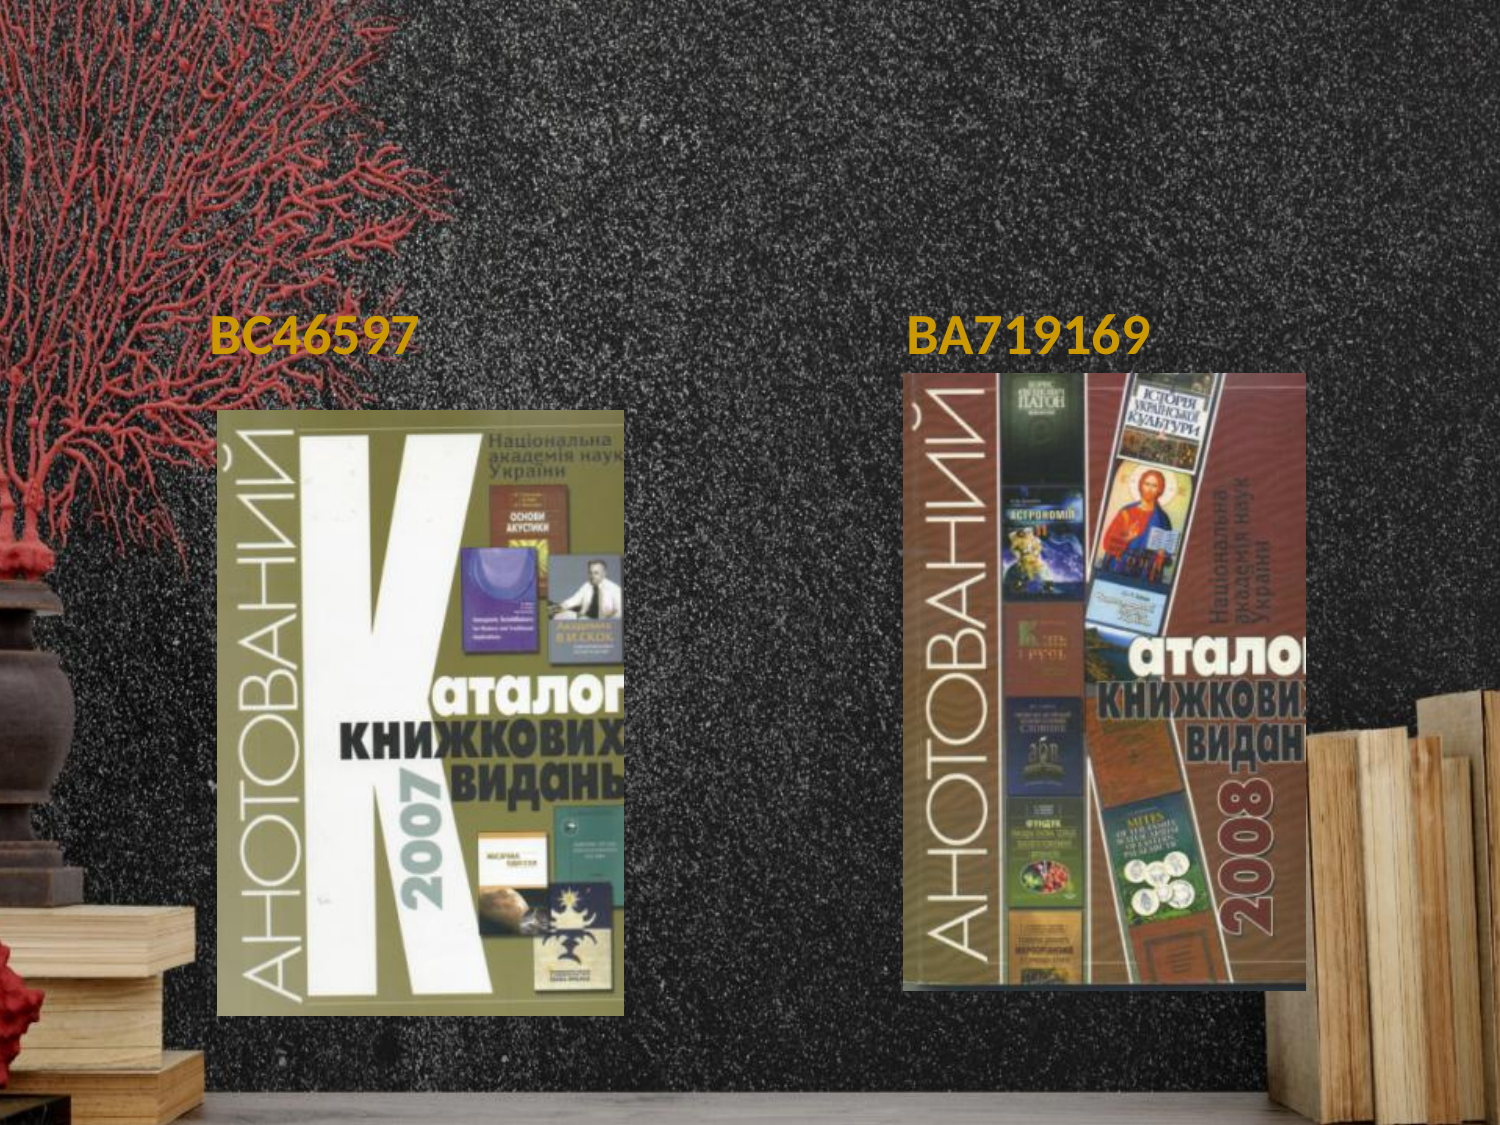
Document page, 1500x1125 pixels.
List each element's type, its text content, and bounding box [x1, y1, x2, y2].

list ВС46597 [194, 251, 738, 375]
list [903, 373, 1306, 991]
picture [0, 0, 1500, 1125]
list ВА719169 [891, 251, 1425, 375]
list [217, 410, 624, 1016]
